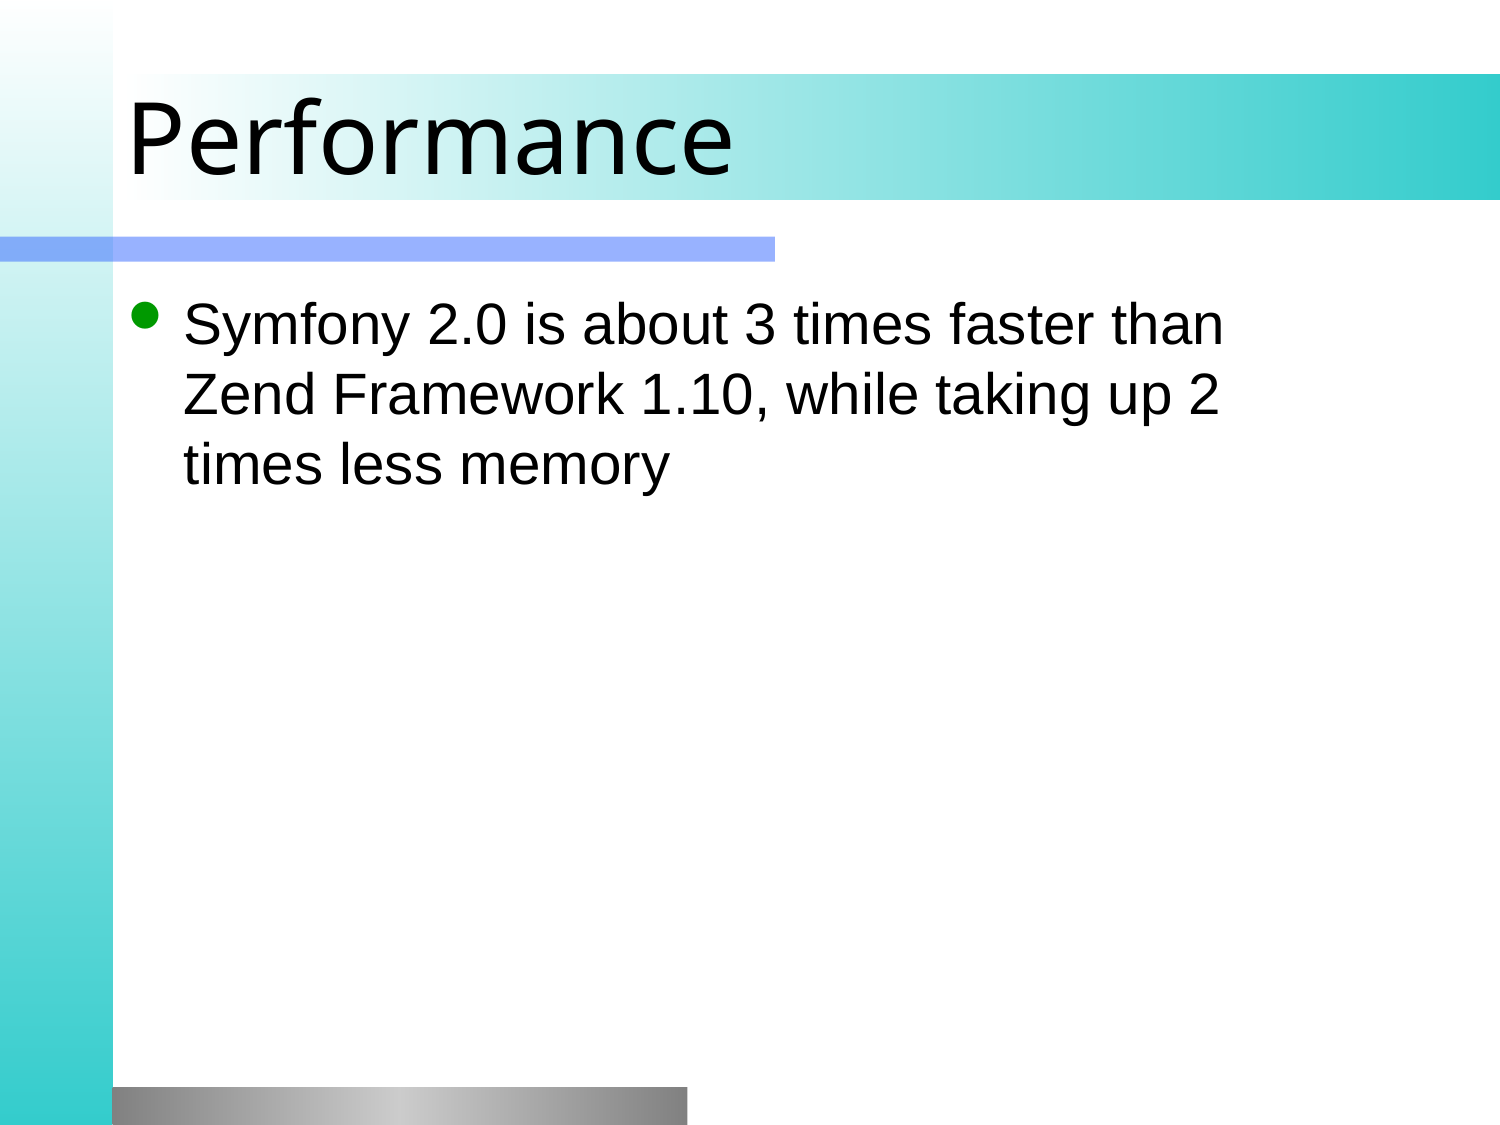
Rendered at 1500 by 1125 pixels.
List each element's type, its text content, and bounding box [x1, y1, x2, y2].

list Symfony 2.0 is about 3 times faster than Zend Framework 1.10, while taking up 2 times less memory [112, 278, 1388, 1073]
title Performance [110, 40, 1386, 229]
